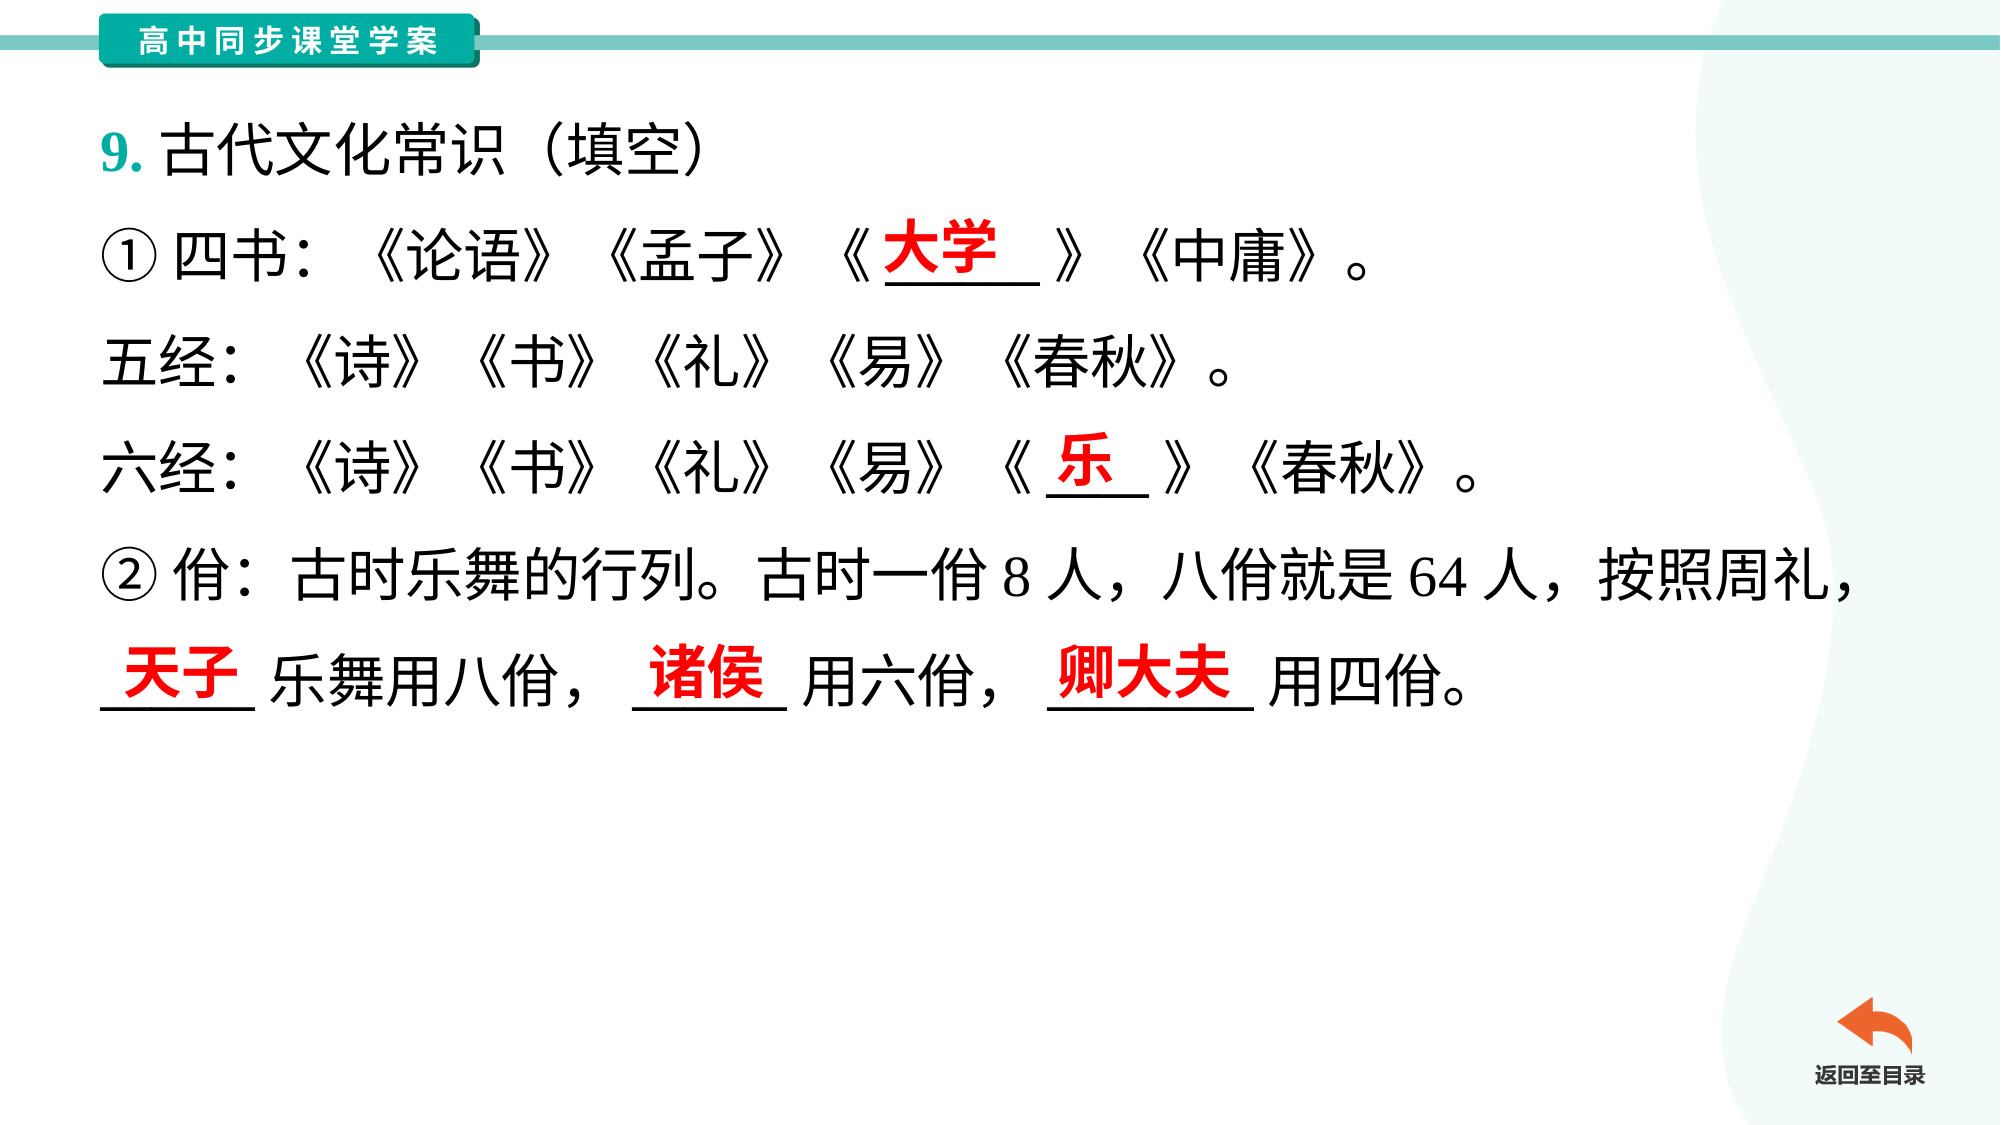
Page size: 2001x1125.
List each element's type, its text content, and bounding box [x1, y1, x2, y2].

text_box 大学 [860, 178, 1021, 281]
text_box 乐 [1035, 390, 1137, 493]
picture [0, 0, 2000, 1125]
text_box 卿大夫 [1035, 603, 1254, 706]
text_box 9.古代文化常识（填空） ①四书：《论语》《孟子》《______》《中庸》。 五经：《诗》《书》《礼》《易》《春秋》。 六经：《诗》《书》《礼》《易》《____》《春秋》。 ②佾：古时乐舞的行列。古时一佾8人，八佾就是64人，按照周礼， ______乐舞用八佾，______用六佾，________用四佾。 [100, 76, 1899, 715]
text_box 天子 [102, 603, 262, 706]
text_box 诸侯 [627, 603, 787, 706]
